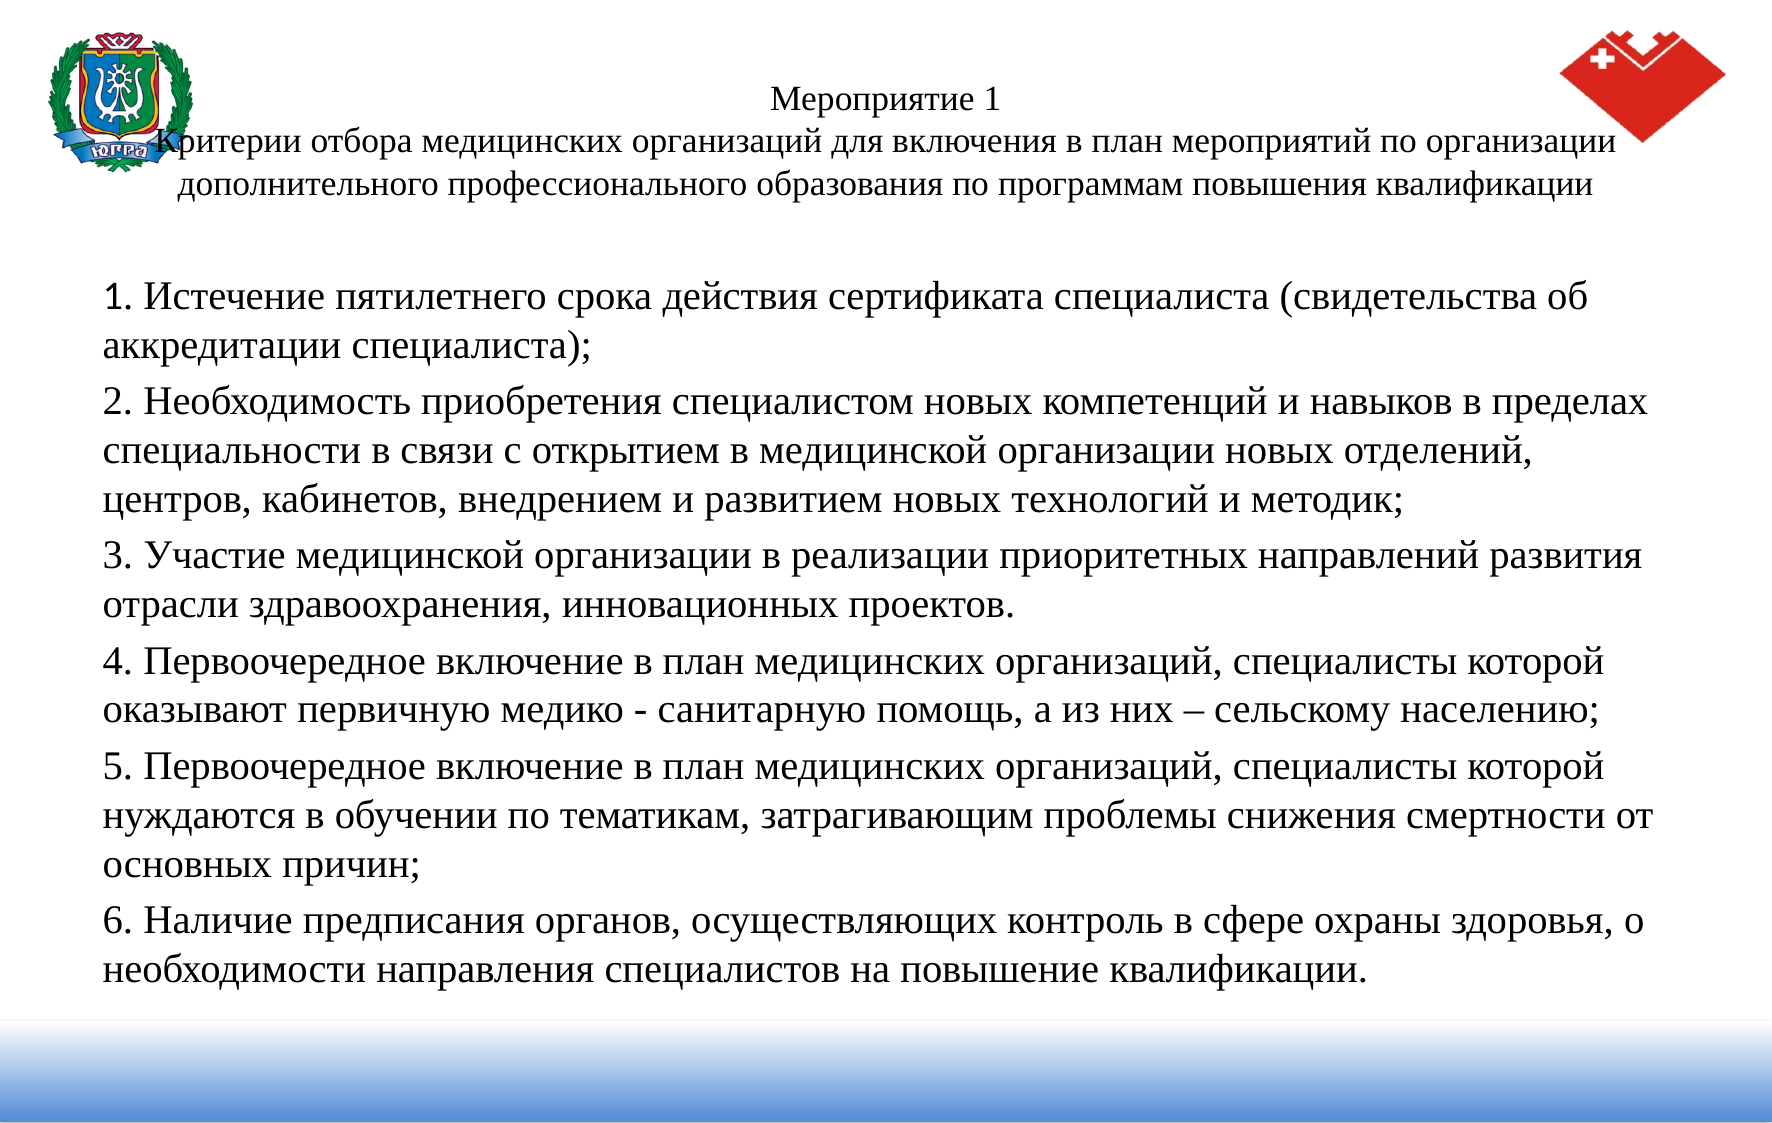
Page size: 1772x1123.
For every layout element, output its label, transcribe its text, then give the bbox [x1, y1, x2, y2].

title Мероприятие 1 Критерии отбора медицинских организаций для включения в план мероприятий по организации дополнительного профессионального образования по программам повышения квалификации [88, 44, 1684, 232]
picture [48, 30, 193, 173]
list 1. Истечение пятилетнего срока действия сертификата специалиста (свидетельства об аккредитации специалиста); 2. Необходимость приобретения специалистом новых компетенций и навыков в пределах специальности в связи с открытием в медицинской организации новых отделений, центров, кабинетов, внедрением и развитием новых технологий и методик; 3. Участие медицинской организации в реализации приоритетных направлений развития отрасли здравоохранения, инновационных проектов. 4. Первоочередное включение в план медицинских организаций, специалисты которой оказывают первичную медико - санитарную помощь, а из них – сельскому населению; 5. Первоочередное включение в план медицинских организаций, специалисты которой нуждаются в обучении по тематикам, затрагивающим проблемы снижения смертности от основных причин; 6. Наличие предписания органов, осуществляющих контроль в сфере охраны здоровья, о необходимости направления специалистов на повышение квалификации. [88, 261, 1684, 1003]
picture [1555, 30, 1730, 145]
